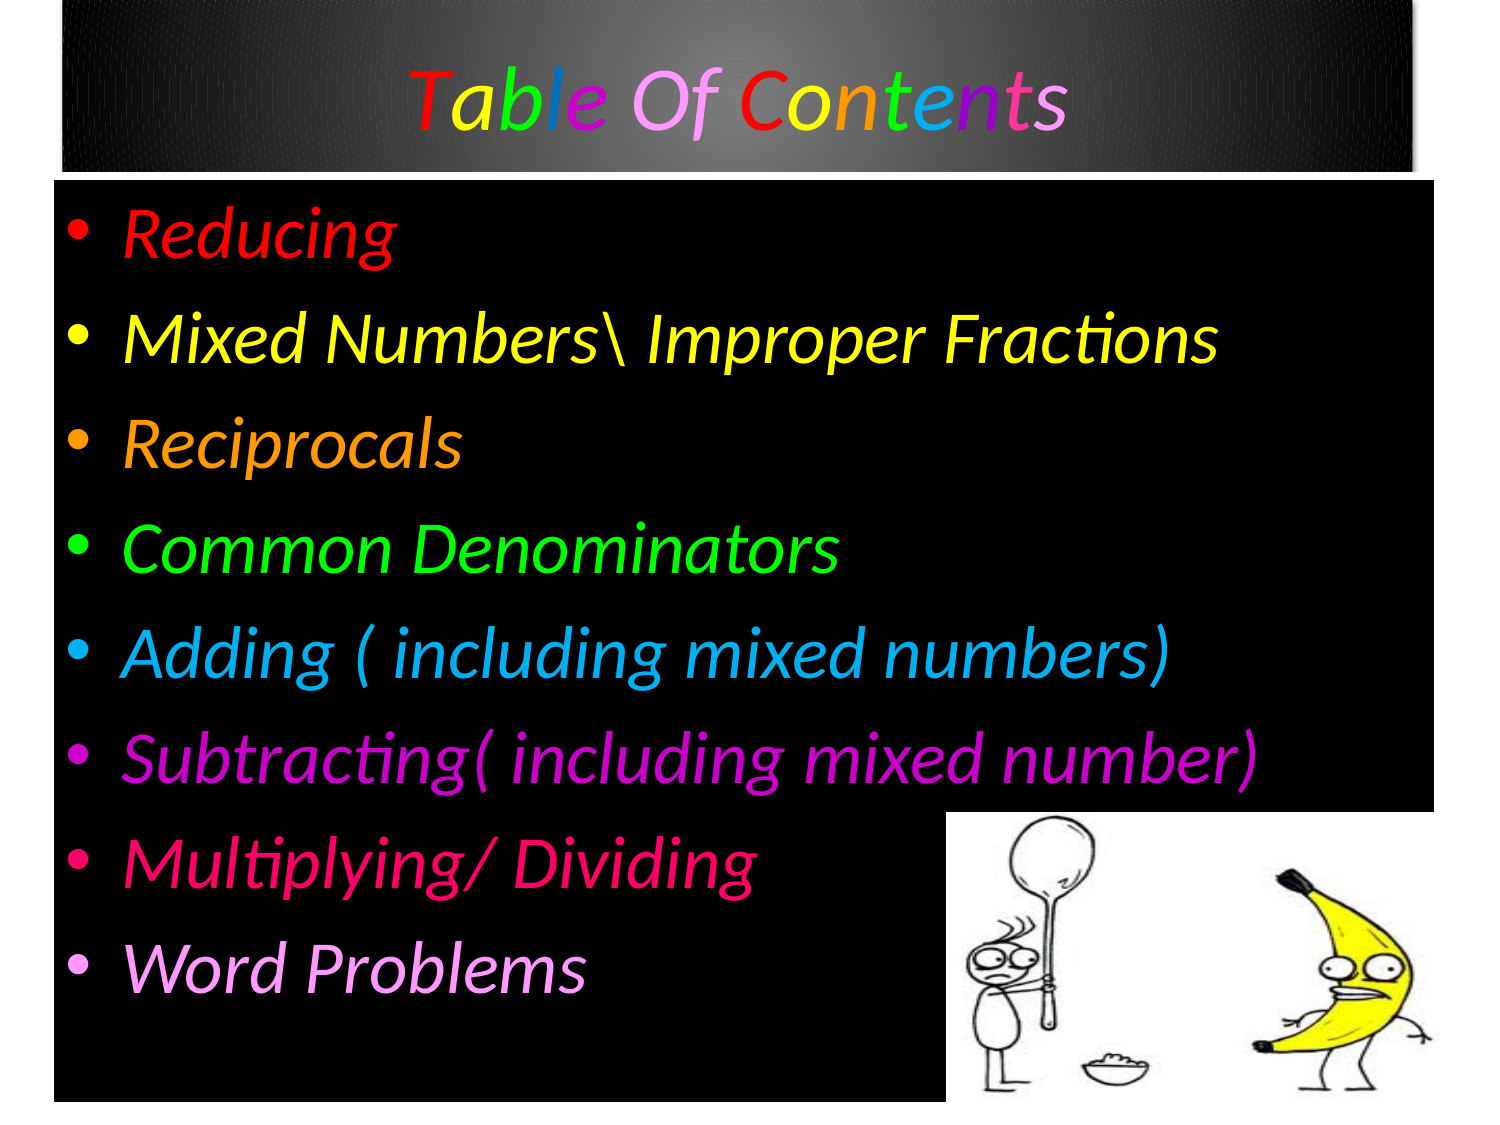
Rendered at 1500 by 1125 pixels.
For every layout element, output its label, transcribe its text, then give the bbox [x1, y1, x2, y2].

list Reducing Mixed Numbers\ Improper Fractions Reciprocals Common Denominators Adding ( including mixed numbers) Subtracting( including mixed number) Multiplying/ Dividing Word Problems [46, 172, 1441, 1110]
title Table Of Contents [62, 0, 1413, 172]
picture [946, 812, 1438, 1105]
